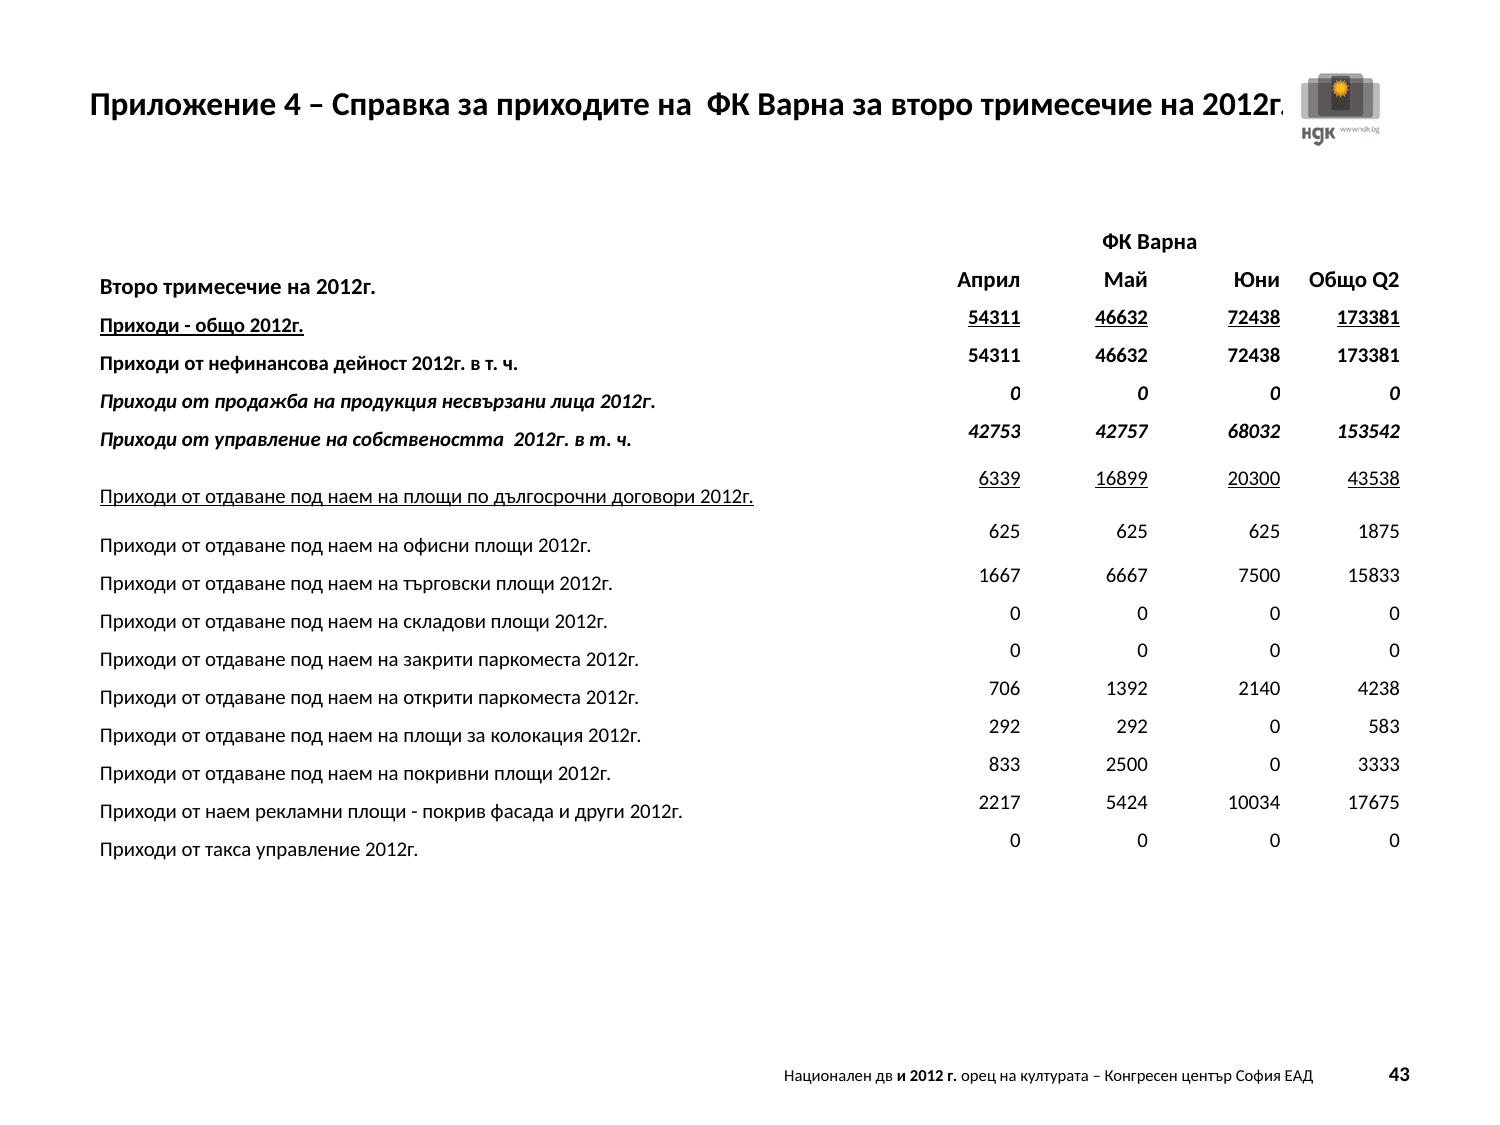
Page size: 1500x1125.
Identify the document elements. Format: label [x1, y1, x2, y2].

text_box [599, 1042, 1425, 1103]
text_box [74, 74, 1282, 130]
picture [1282, 62, 1397, 151]
table_header [100, 225, 1400, 262]
table_cell [100, 262, 1400, 861]
